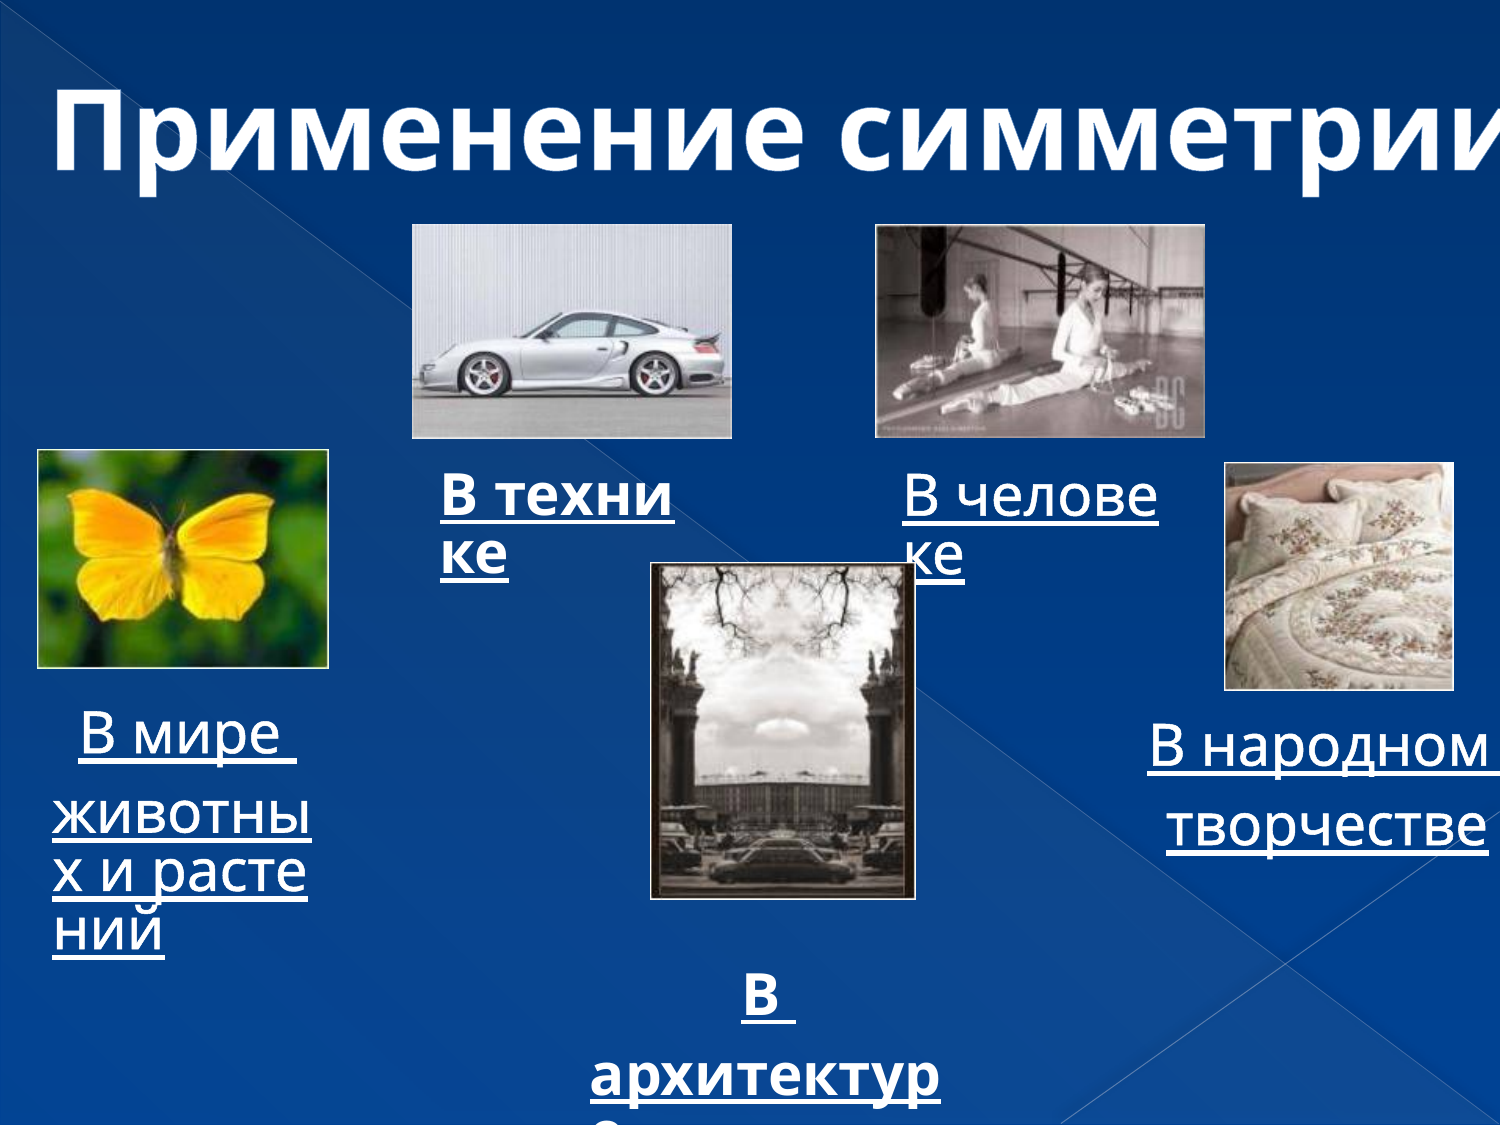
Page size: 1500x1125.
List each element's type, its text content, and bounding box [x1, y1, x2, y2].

picture [1224, 462, 1454, 691]
picture [649, 562, 916, 901]
picture [874, 224, 1205, 438]
text_box В архитектуре [574, 949, 963, 1124]
text_box Применение симметрии [32, 49, 1500, 200]
text_box В мире животных и растений [37, 687, 338, 861]
text_box В технике [425, 449, 700, 544]
picture [37, 449, 329, 669]
picture [412, 224, 732, 439]
text_box В человеке [887, 449, 1188, 544]
text_box В народном творчестве [1133, 699, 1500, 874]
